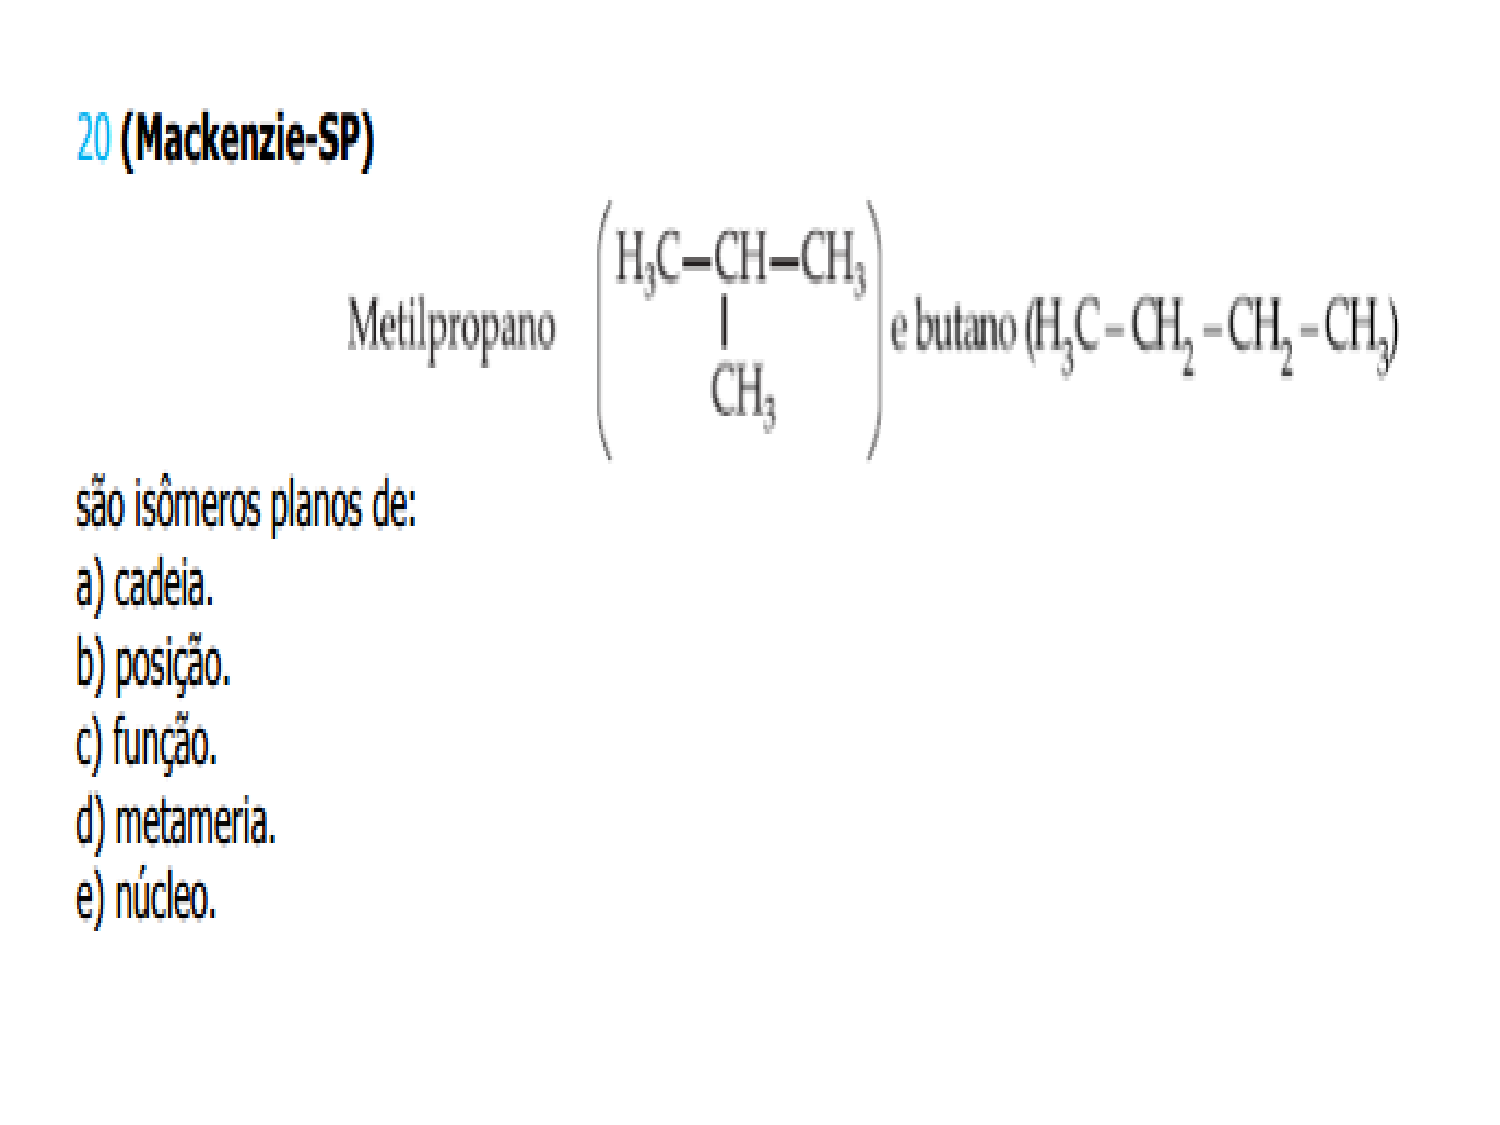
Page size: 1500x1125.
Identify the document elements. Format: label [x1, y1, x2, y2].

picture [29, 42, 1500, 977]
